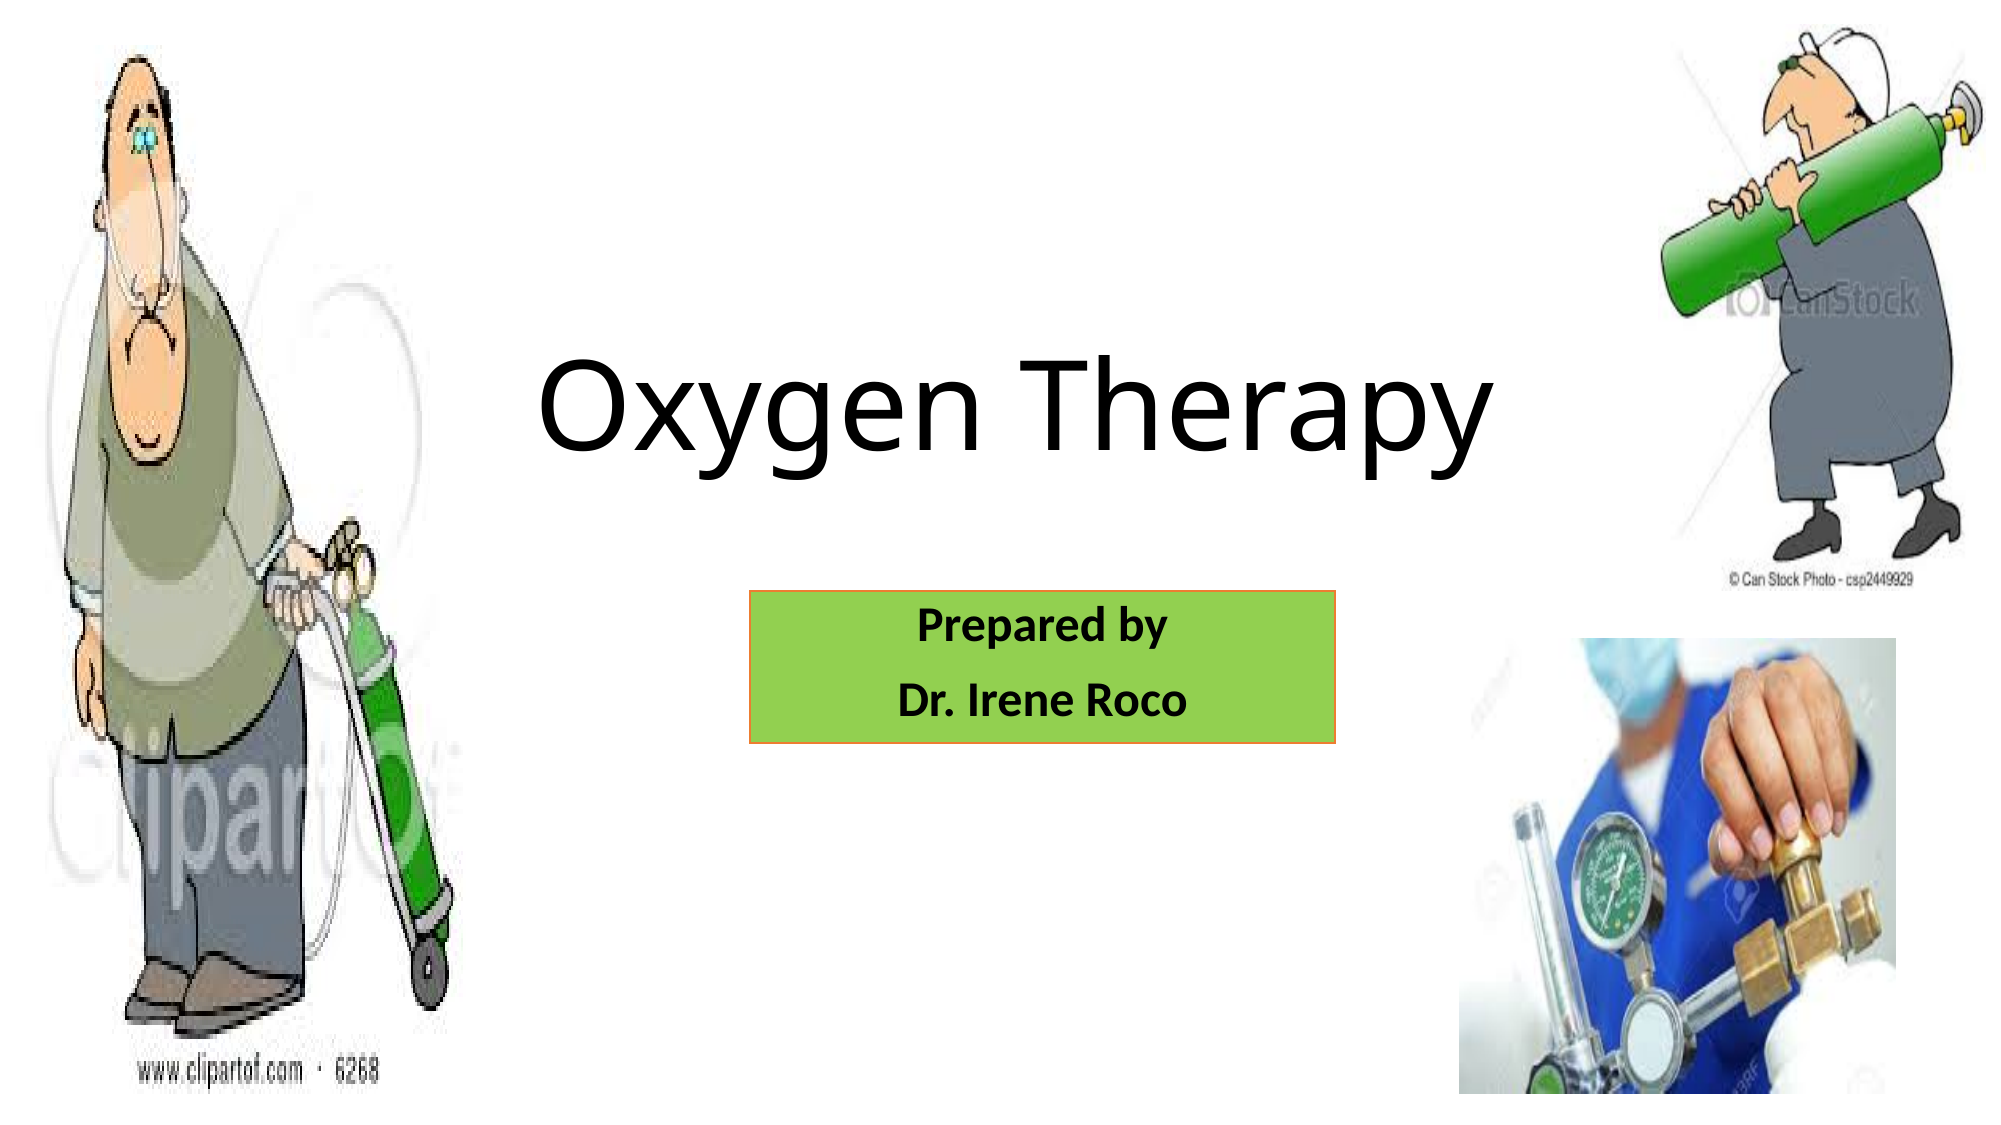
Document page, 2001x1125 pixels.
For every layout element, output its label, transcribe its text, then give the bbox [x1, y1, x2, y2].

picture [1658, 24, 1986, 591]
subtitle Prepared by Dr. Irene Roco [749, 590, 1336, 744]
title Oxygen Therapy [489, 93, 1658, 486]
picture [29, 45, 489, 1094]
picture [1459, 638, 1896, 1094]
